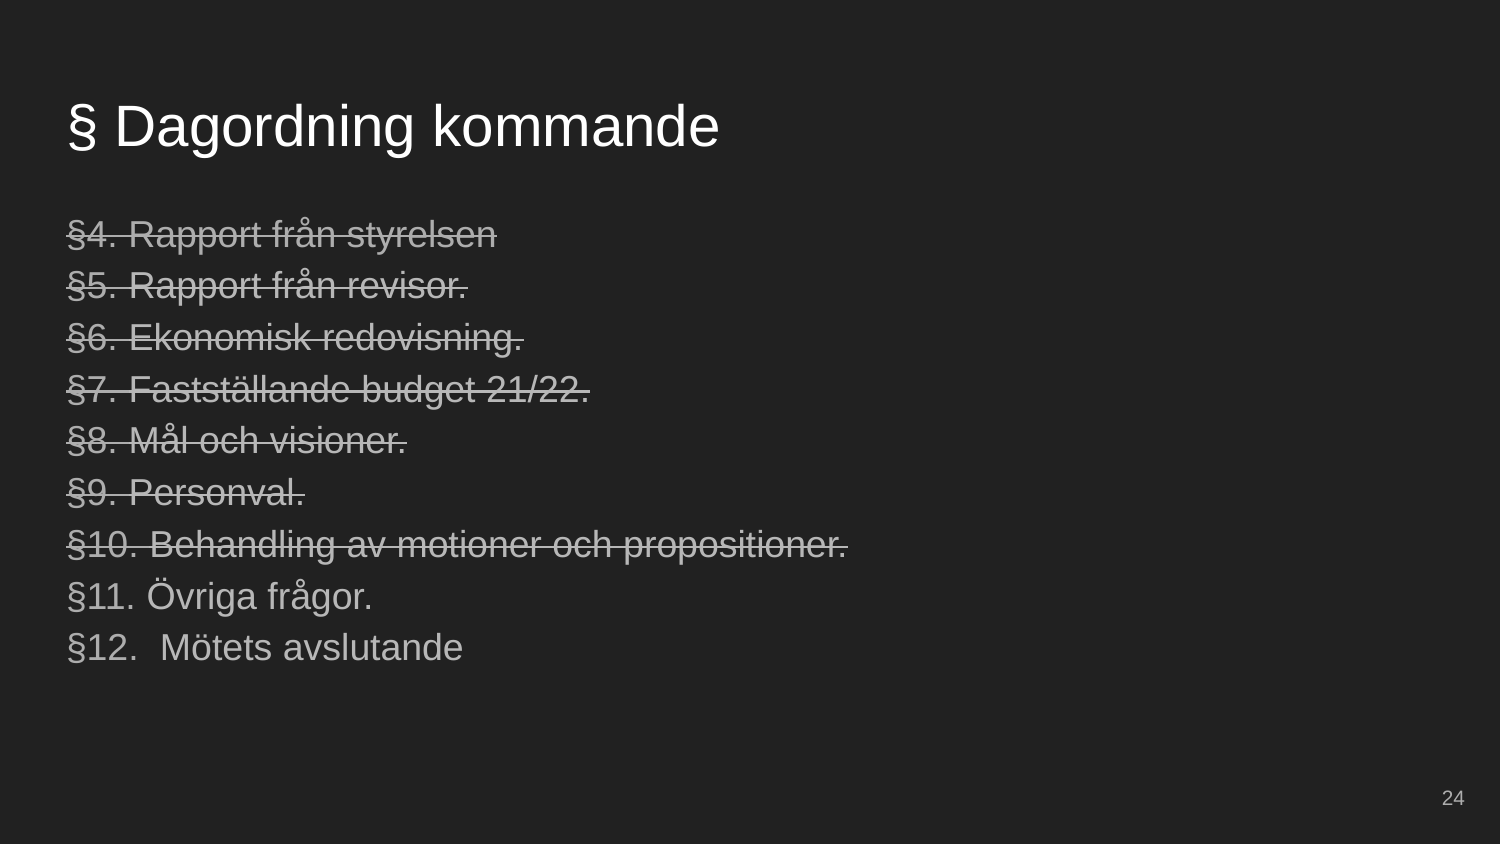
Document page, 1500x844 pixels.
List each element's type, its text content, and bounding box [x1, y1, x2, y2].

slide_number ‹#› [1389, 764, 1480, 830]
list §4. Rapport från styrelsen §5. Rapport från revisor. §6. Ekonomisk redovisning. §7. Fastställande budget 21/22. §8. Mål och visioner. §9. Personval. §10. Behandling av motioner och propositioner. §11. Övriga frågor. §12. Mötets avslutande [51, 187, 1449, 749]
title § Dagordning kommande [51, 72, 1449, 167]
